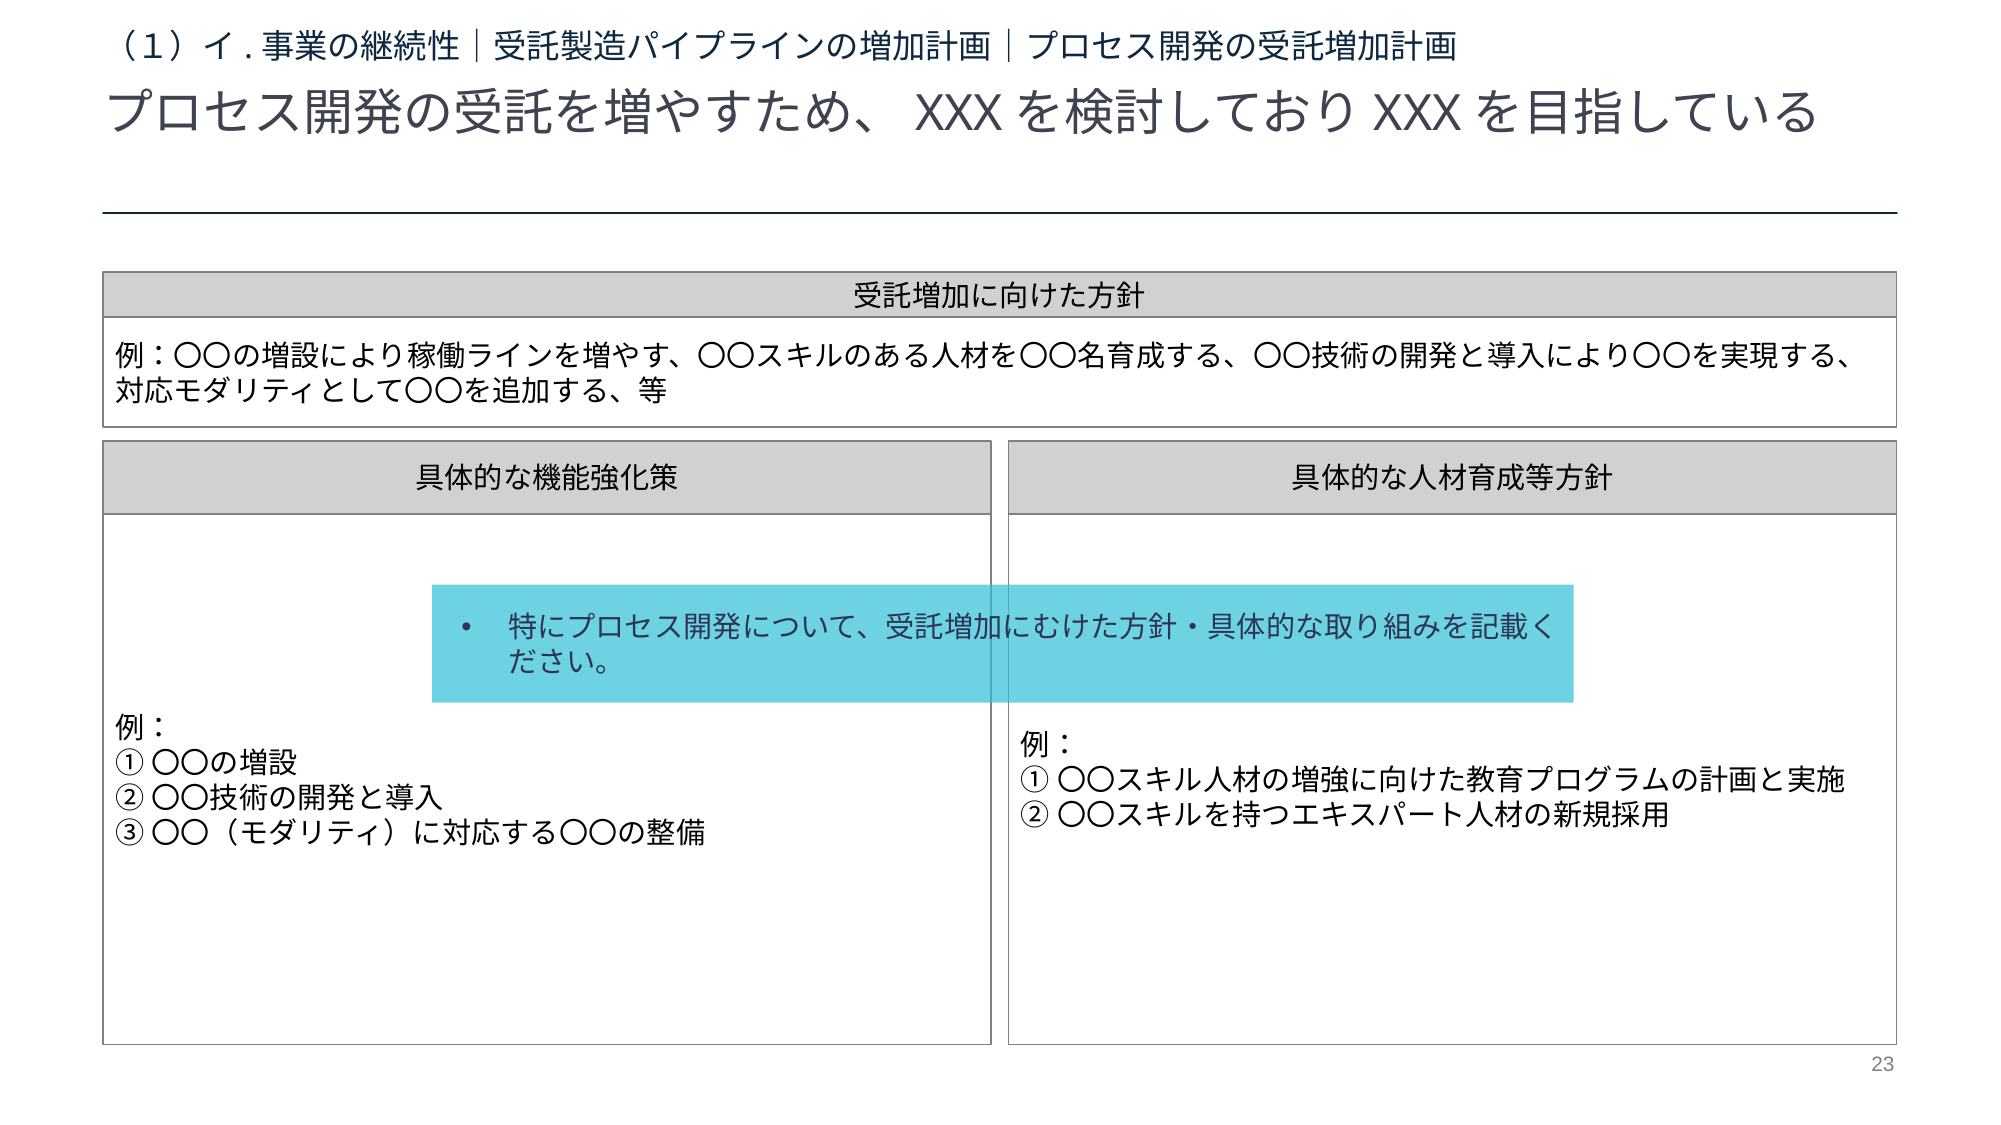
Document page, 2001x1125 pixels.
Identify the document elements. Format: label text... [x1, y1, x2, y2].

list プロセス開発の受託を増やすため、XXXを検討しておりXXXを目指している [103, 80, 1897, 204]
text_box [102, 271, 1897, 1045]
title （１）イ.事業の継続性｜受託製造パイプラインの増加計画｜プロセス開発の受託増加計画 [103, 29, 1897, 66]
